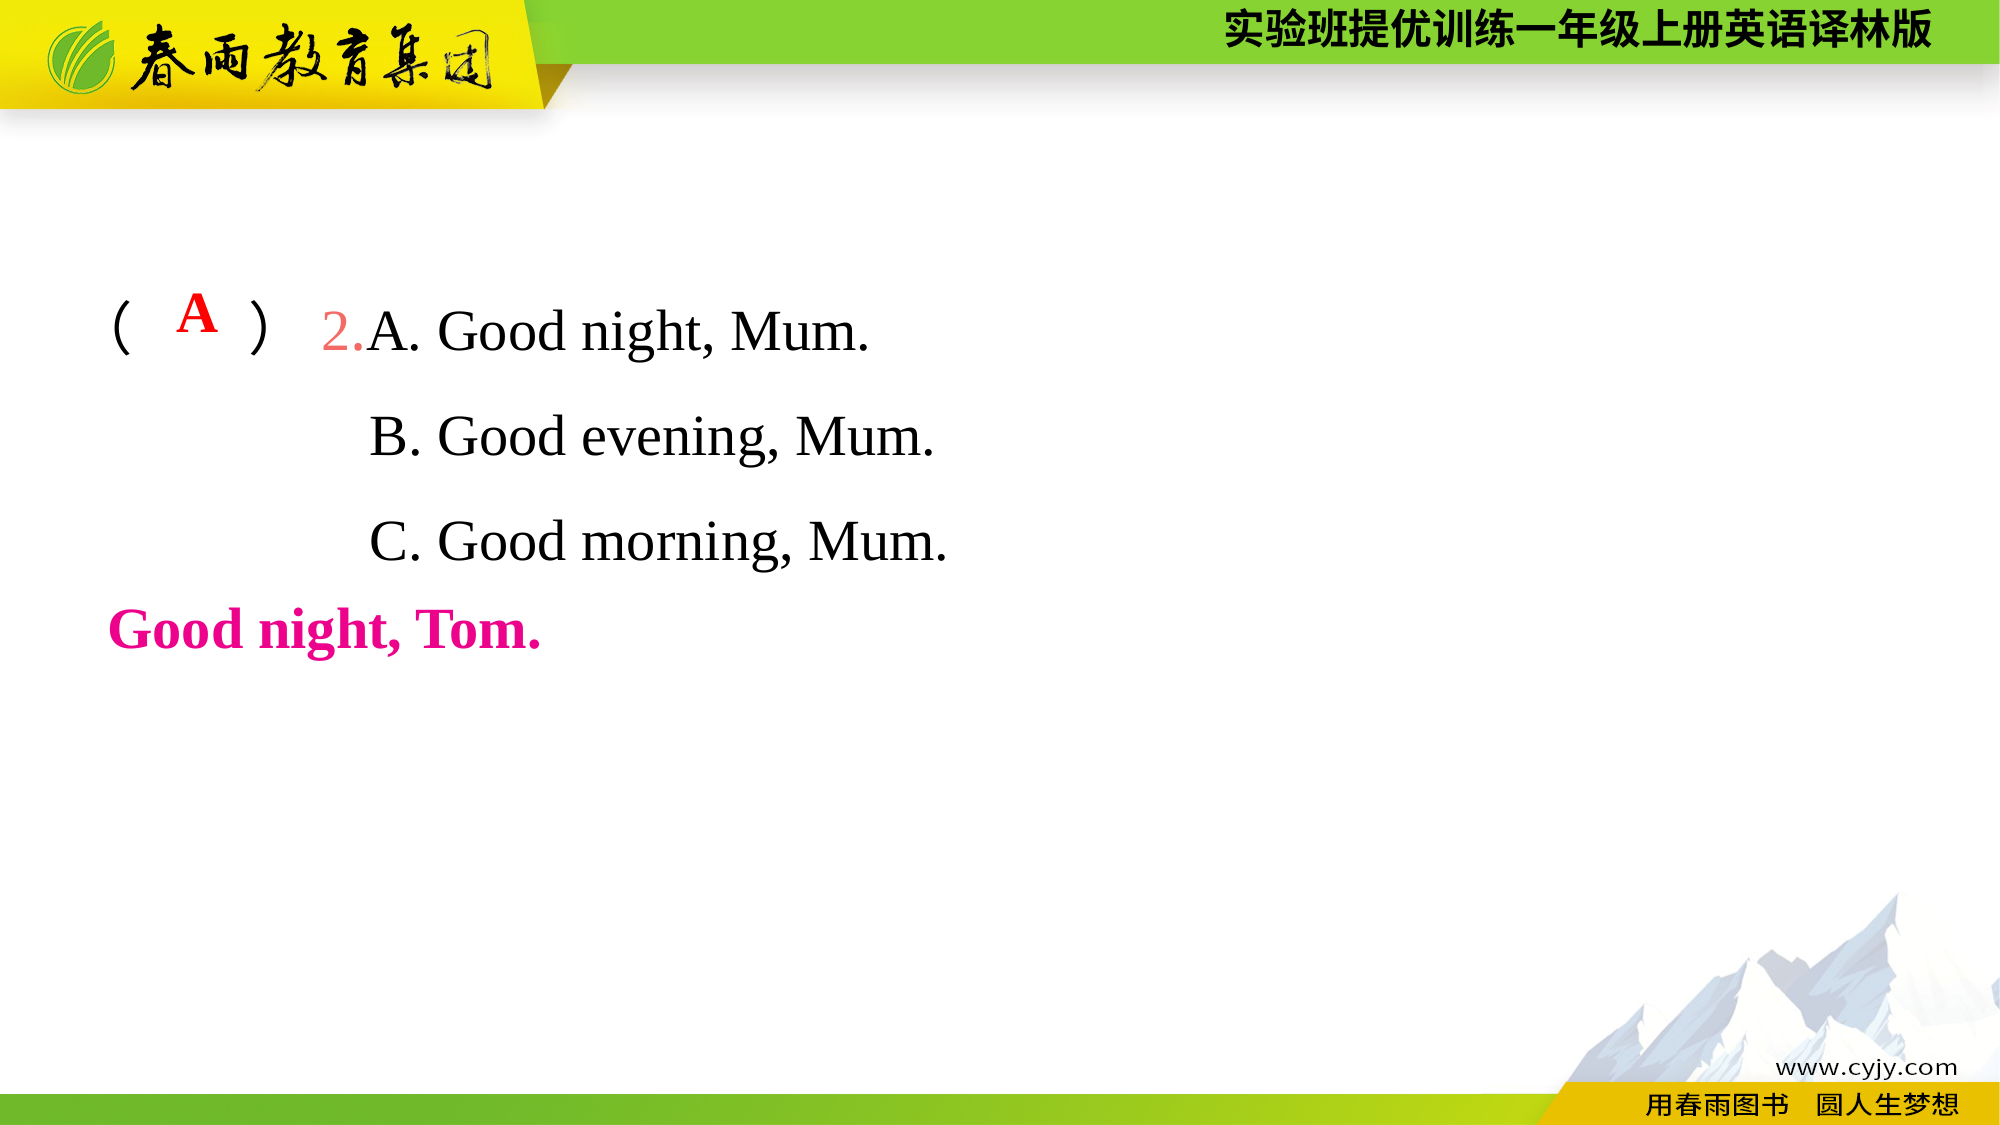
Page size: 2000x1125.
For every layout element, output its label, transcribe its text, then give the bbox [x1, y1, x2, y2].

text_box A [161, 267, 234, 352]
picture [0, 0, 2000, 1125]
text_box Good night, Tom. [92, 582, 557, 668]
list （ ）2.A. Good night, Mum. B. Good evening, Mum. C. Good morning, Mum. [59, 249, 1944, 570]
